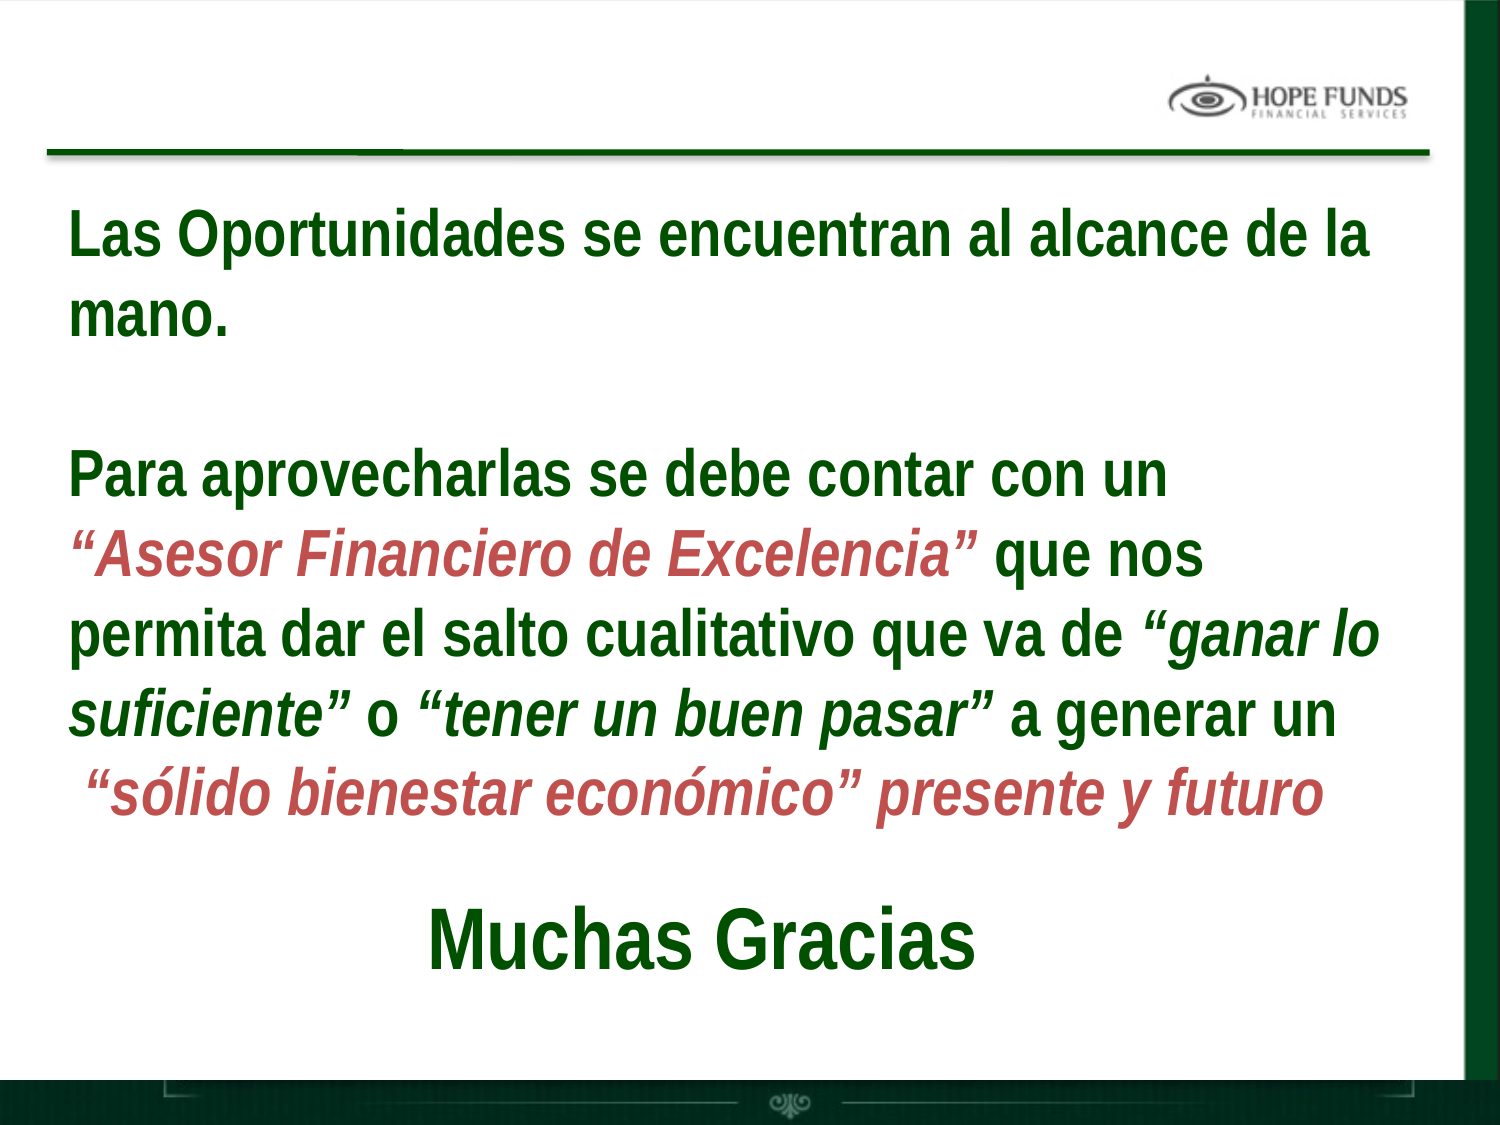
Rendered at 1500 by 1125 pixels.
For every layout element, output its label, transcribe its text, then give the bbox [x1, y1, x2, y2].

title Las Oportunidades se encuentran al alcance de la mano. Para aprovecharlas se debe contar con un “Asesor Financiero de Excelencia” que nos permita dar el salto cualitativo que va de “ganar lo suficiente” o “tener un buen pasar” a generar un “sólido bienestar económico” presente y futuro [52, 184, 1412, 835]
picture [0, 0, 1500, 1125]
text_box Muchas Gracias [29, 834, 1376, 1035]
